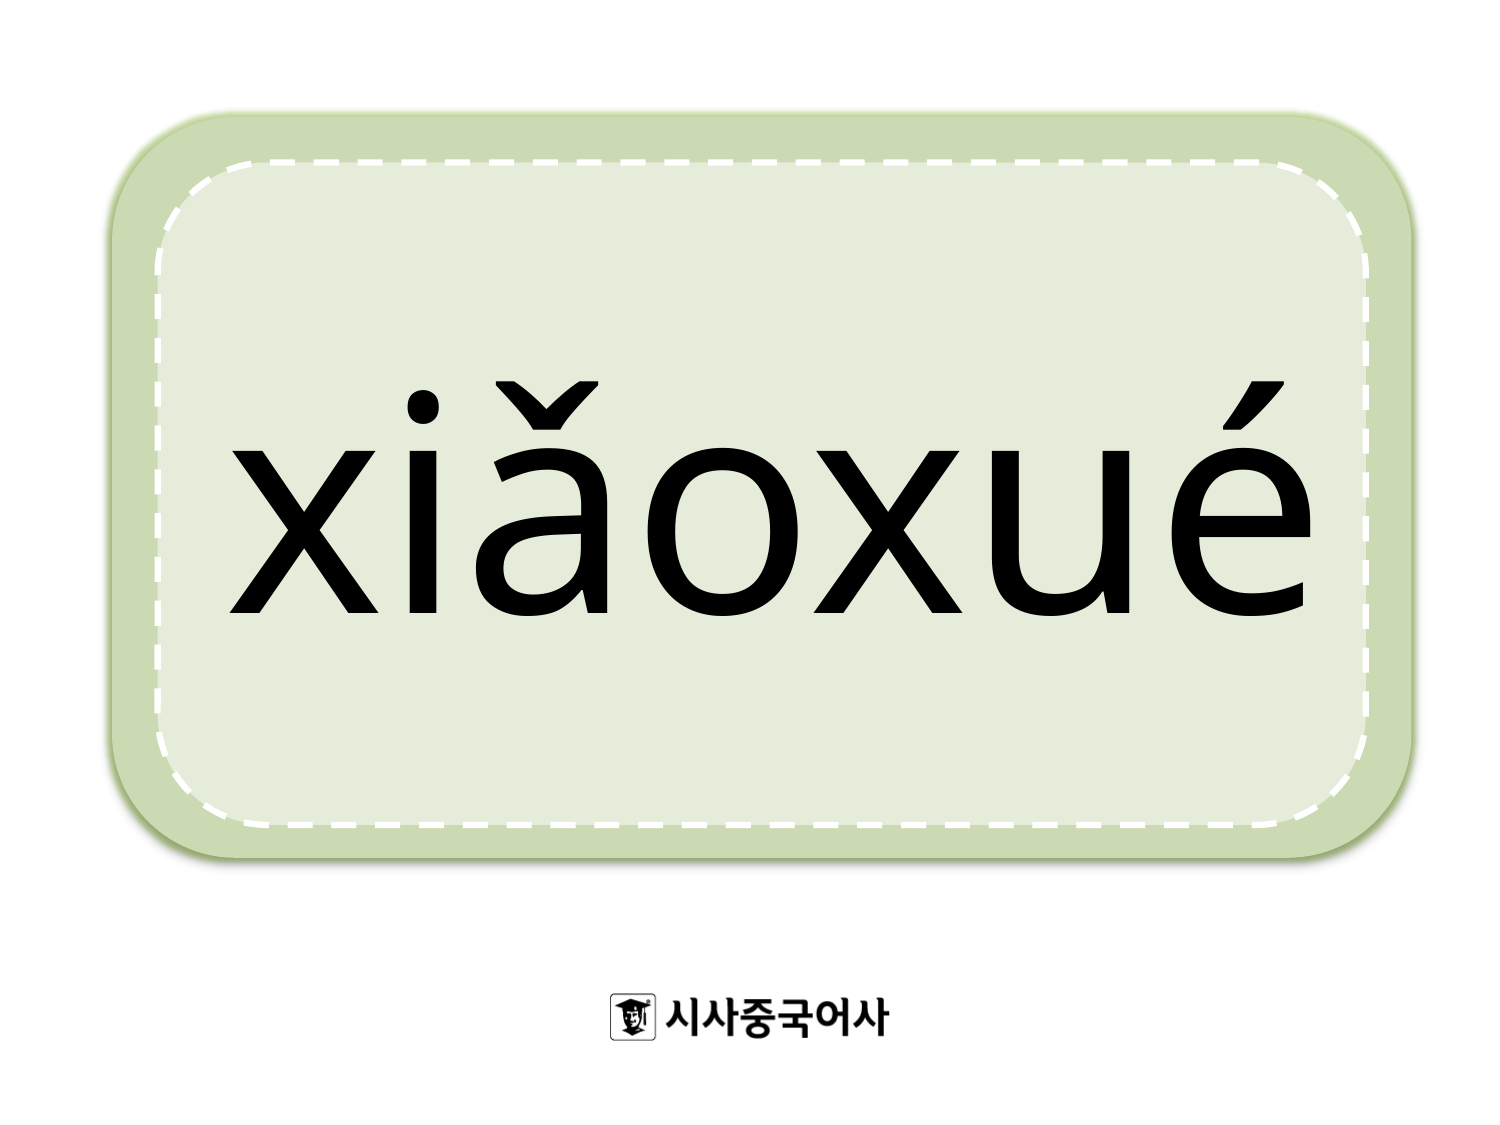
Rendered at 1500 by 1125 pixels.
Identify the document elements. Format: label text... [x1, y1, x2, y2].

picture [602, 987, 898, 1047]
text_box xiǎoxué [171, 160, 1380, 824]
